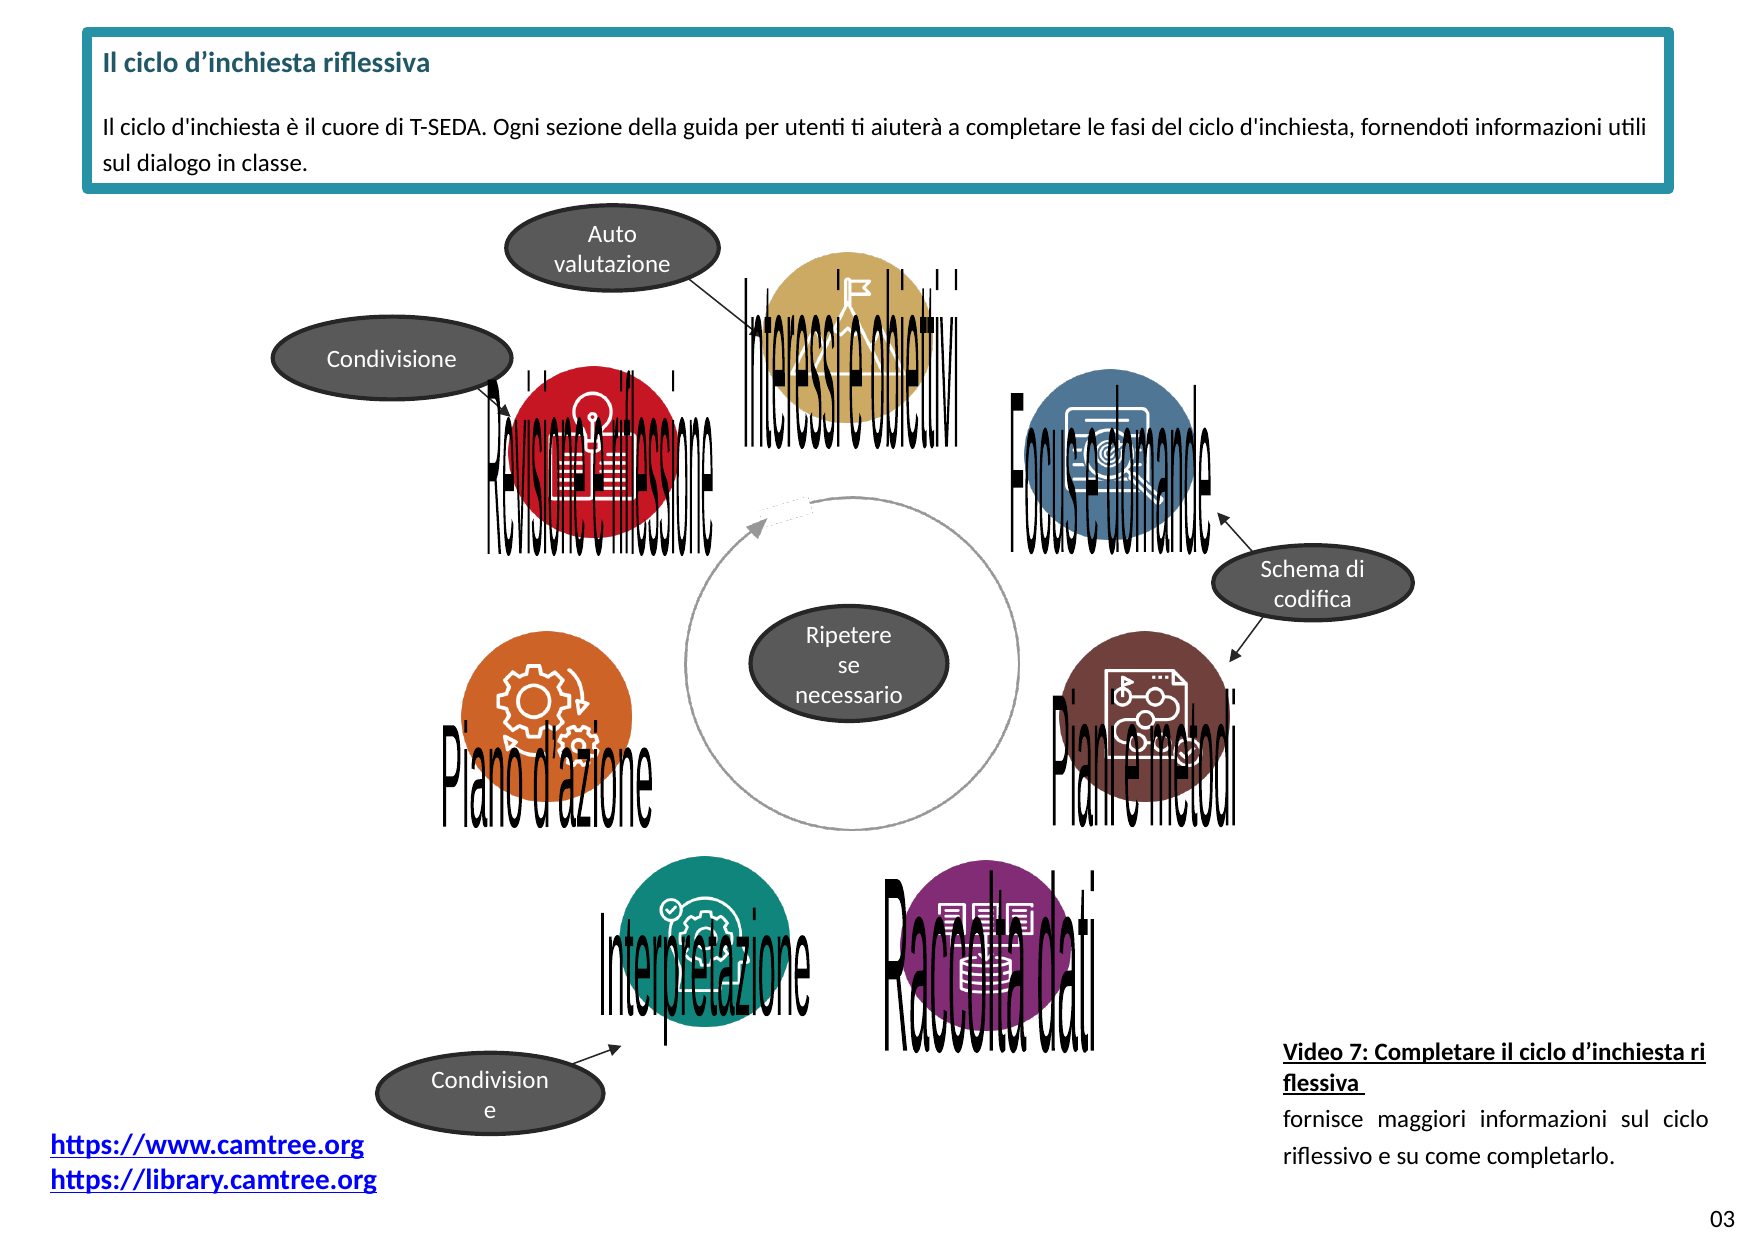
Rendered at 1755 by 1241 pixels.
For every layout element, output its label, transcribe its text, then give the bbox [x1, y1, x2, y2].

text_box Condivisione [272, 316, 437, 400]
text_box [1240, 615, 1265, 663]
text_box Il ciclo d’inchiesta riflessiva Il ciclo d'inchiesta è il cuore di T-SEDA. Ogni sezione della guida per utenti ti aiuterà a completare le fasi del ciclo d'inchiesta, fornendoti informazioni utili sul dialogo in classe. [87, 31, 1669, 189]
text_box Video 7: Completare il ciclo d’inchiesta riflessiva fornisce maggiori informazioni sul ciclo riflessivo e su come completarlo. [1281, 1029, 1711, 1138]
text_box https://www.camtree.org https://library.camtree.org [35, 1117, 503, 1203]
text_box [684, 495, 1021, 832]
text_box Auto valutazione [506, 205, 719, 250]
text_box 03 [1695, 1195, 1752, 1241]
text_box Schema di codifica [1240, 545, 1413, 621]
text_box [443, 252, 1236, 1054]
text_box Condivisione [377, 1057, 604, 1134]
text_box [1240, 512, 1253, 552]
